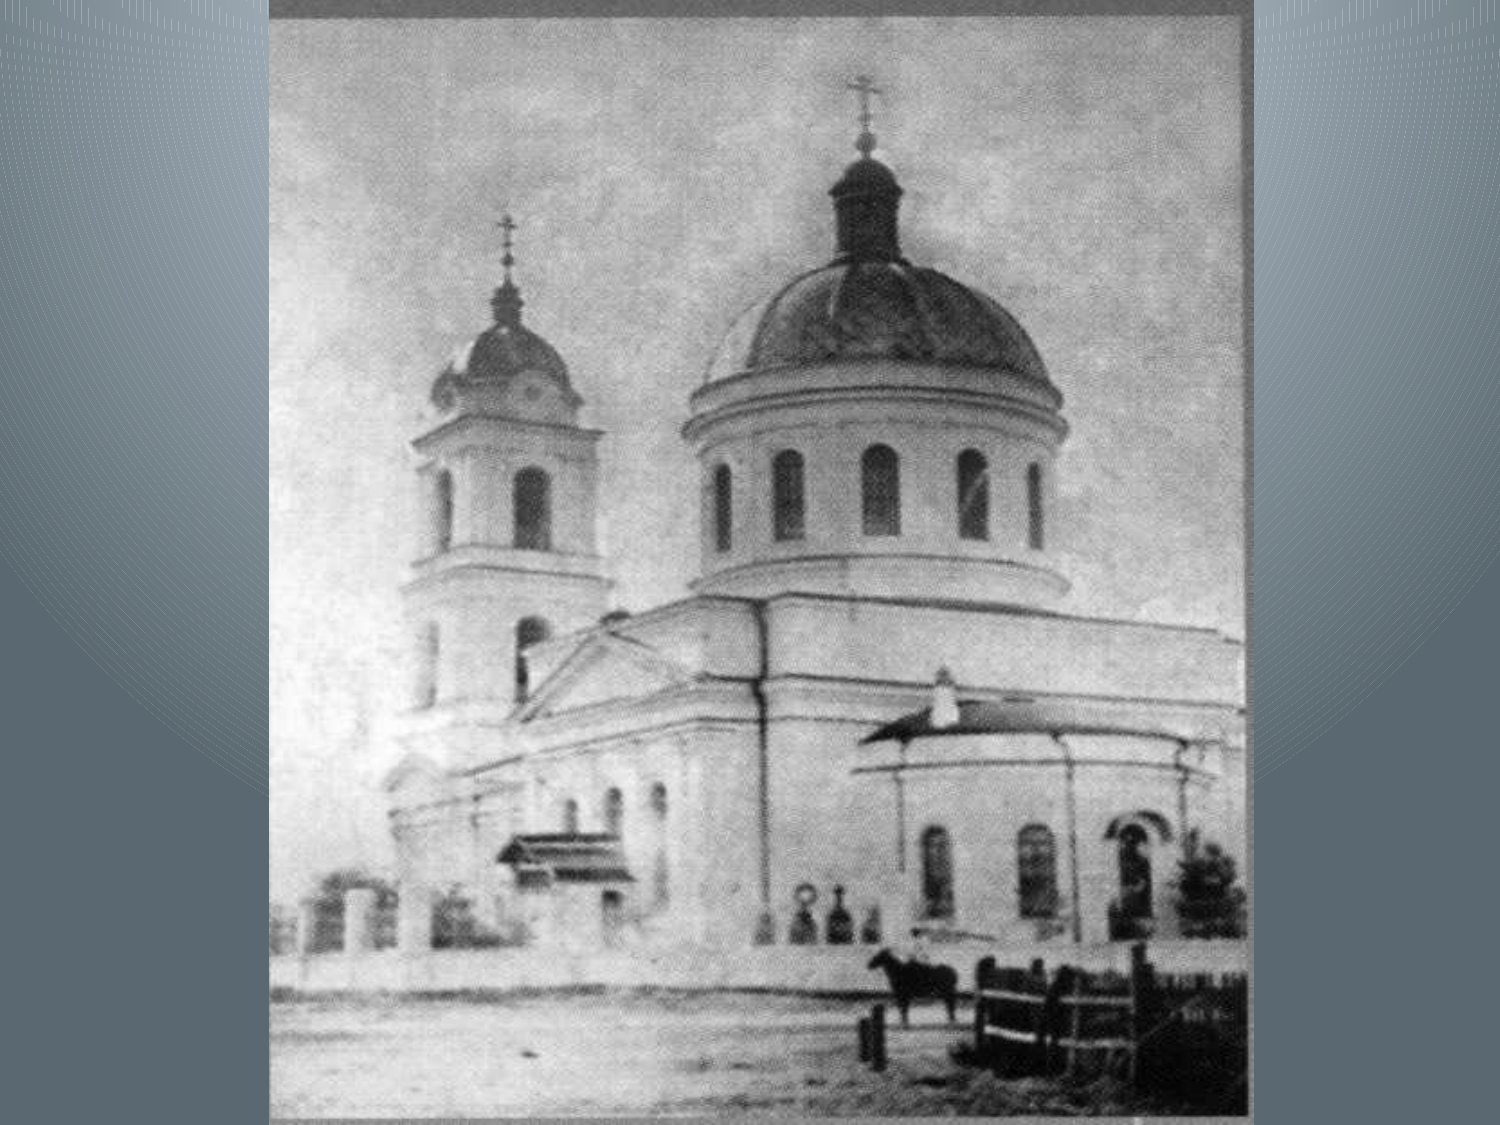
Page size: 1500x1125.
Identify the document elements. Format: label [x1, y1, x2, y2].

picture [269, 0, 1255, 1125]
